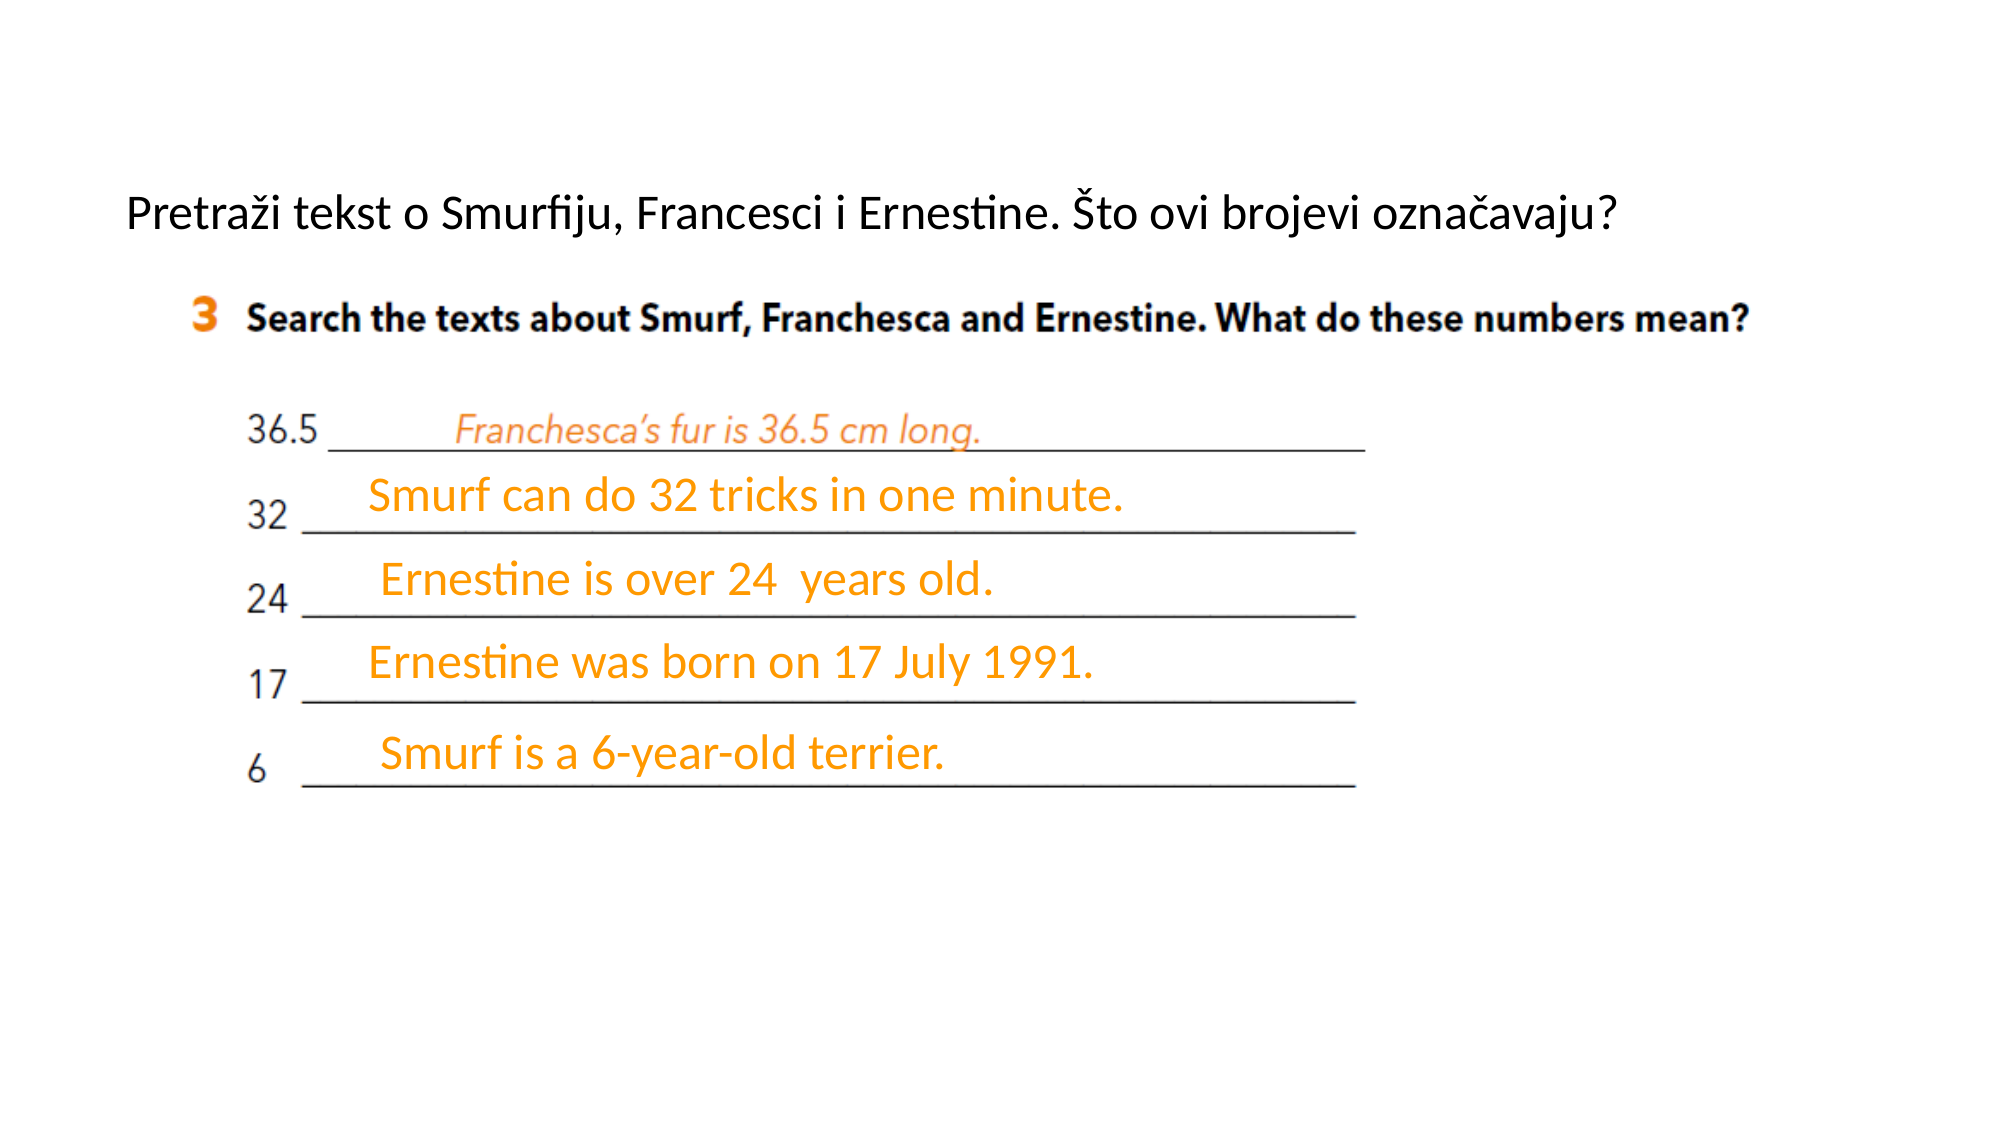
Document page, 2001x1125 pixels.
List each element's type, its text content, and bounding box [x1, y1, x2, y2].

text_box Pretraži tekst o Smurfiju, Francesci i Ernestine. Što ovi brojevi označavaju? [111, 172, 1748, 247]
picture [164, 279, 1761, 805]
